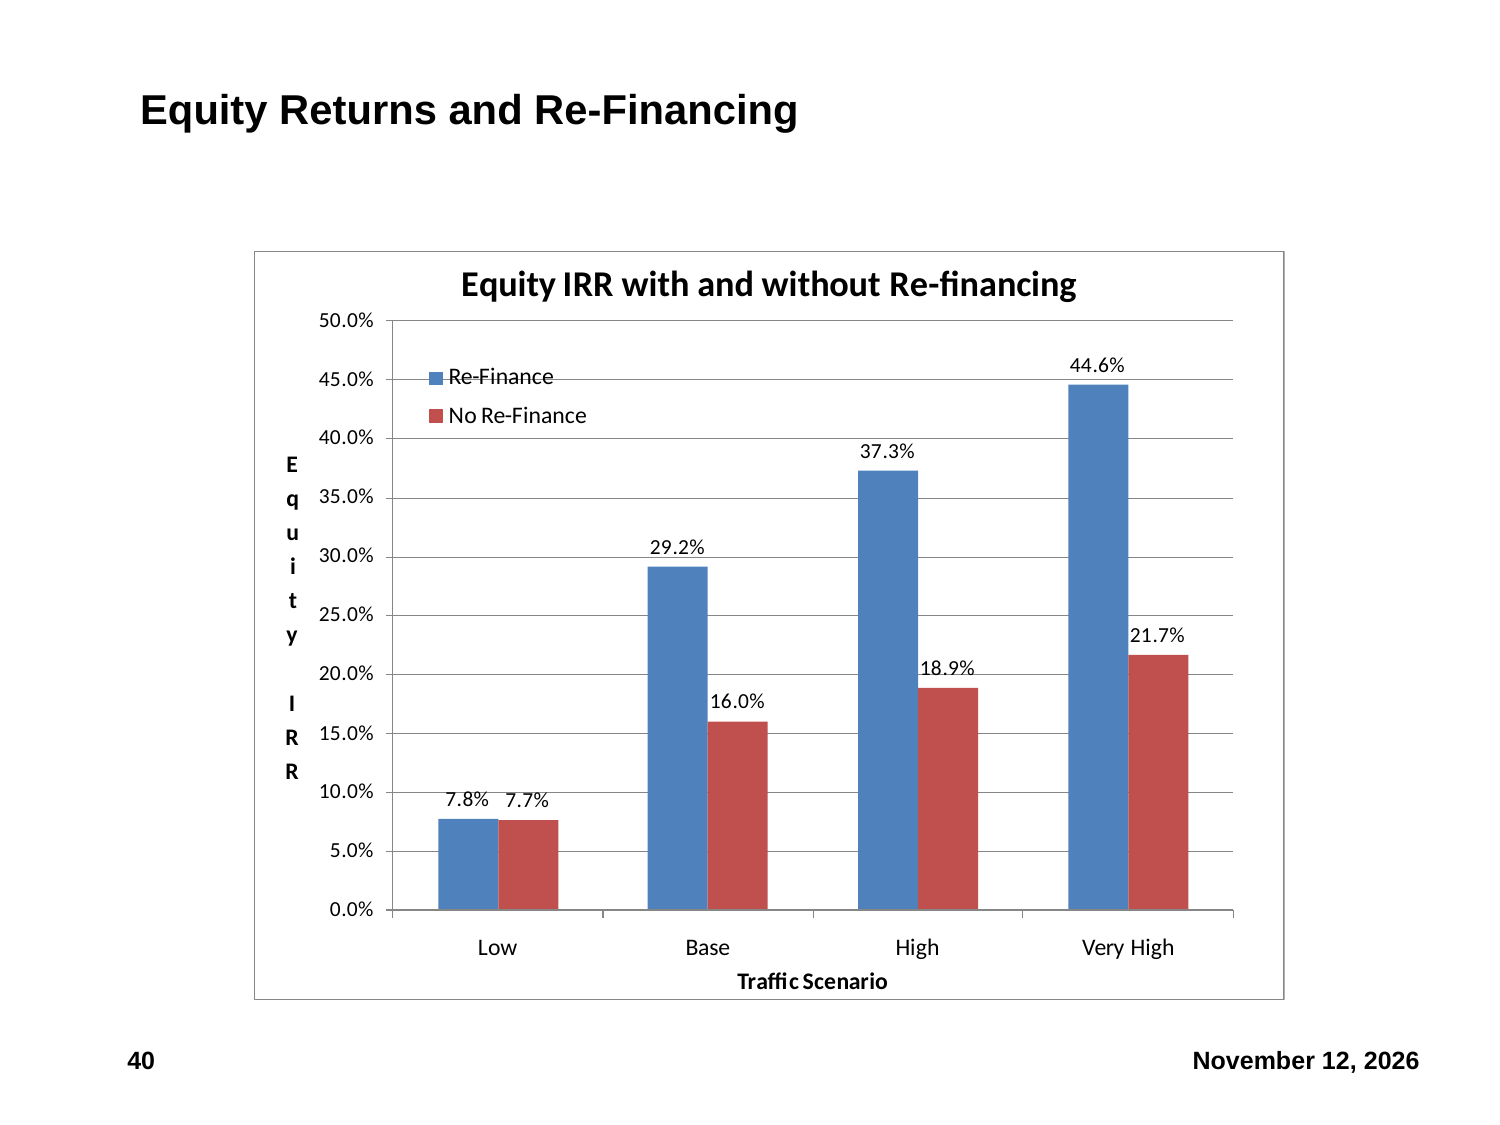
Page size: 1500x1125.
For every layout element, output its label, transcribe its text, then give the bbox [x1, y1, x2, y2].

title Equity Returns and Re-Financing [124, 74, 1376, 226]
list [252, 249, 1285, 1001]
